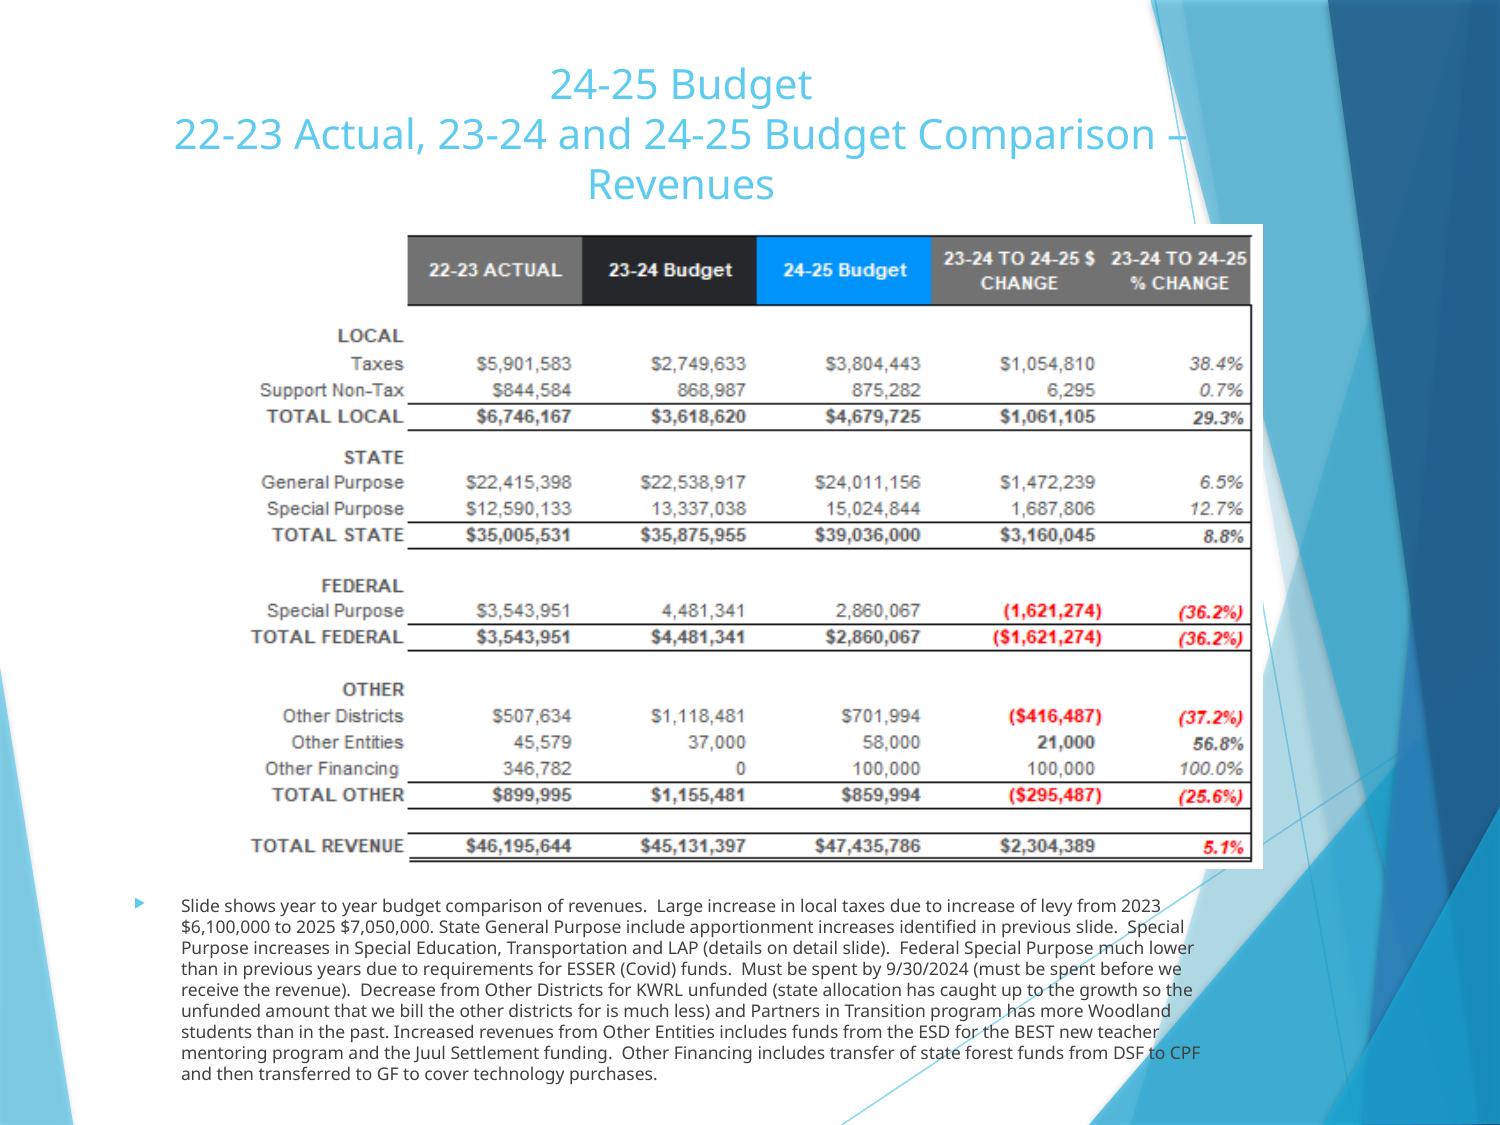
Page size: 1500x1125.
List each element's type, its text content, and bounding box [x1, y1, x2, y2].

title 24-25 Budget 22-23 Actual, 23-24 and 24-25 Budget Comparison – Revenues [99, 50, 1263, 207]
picture [199, 224, 1263, 870]
list Slide shows year to year budget comparison of revenues. Large increase in local taxes due to increase of levy from 2023 $6,100,000 to 2025 $7,050,000. State General Purpose include apportionment increases identified in previous slide. Special Purpose increases in Special Education, Transportation and LAP (details on detail slide). Federal Special Purpose much lower than in previous years due to requirements for ESSER (Covid) funds. Must be spent by 9/30/2024 (must be spent before we receive the revenue). Decrease from Other Districts for KWRL unfunded (state allocation has caught up to the growth so the unfunded amount that we bill the other districts for is much less) and Partners in Transition program has more Woodland students than in the past. Increased revenues from Other Entities includes funds from the ESD for the BEST new teacher mentoring program and the Juul Settlement funding. Other Financing includes transfer of state forest funds from DSF to CPF and then transferred to GF to cover technology purchases. [118, 887, 1244, 1100]
